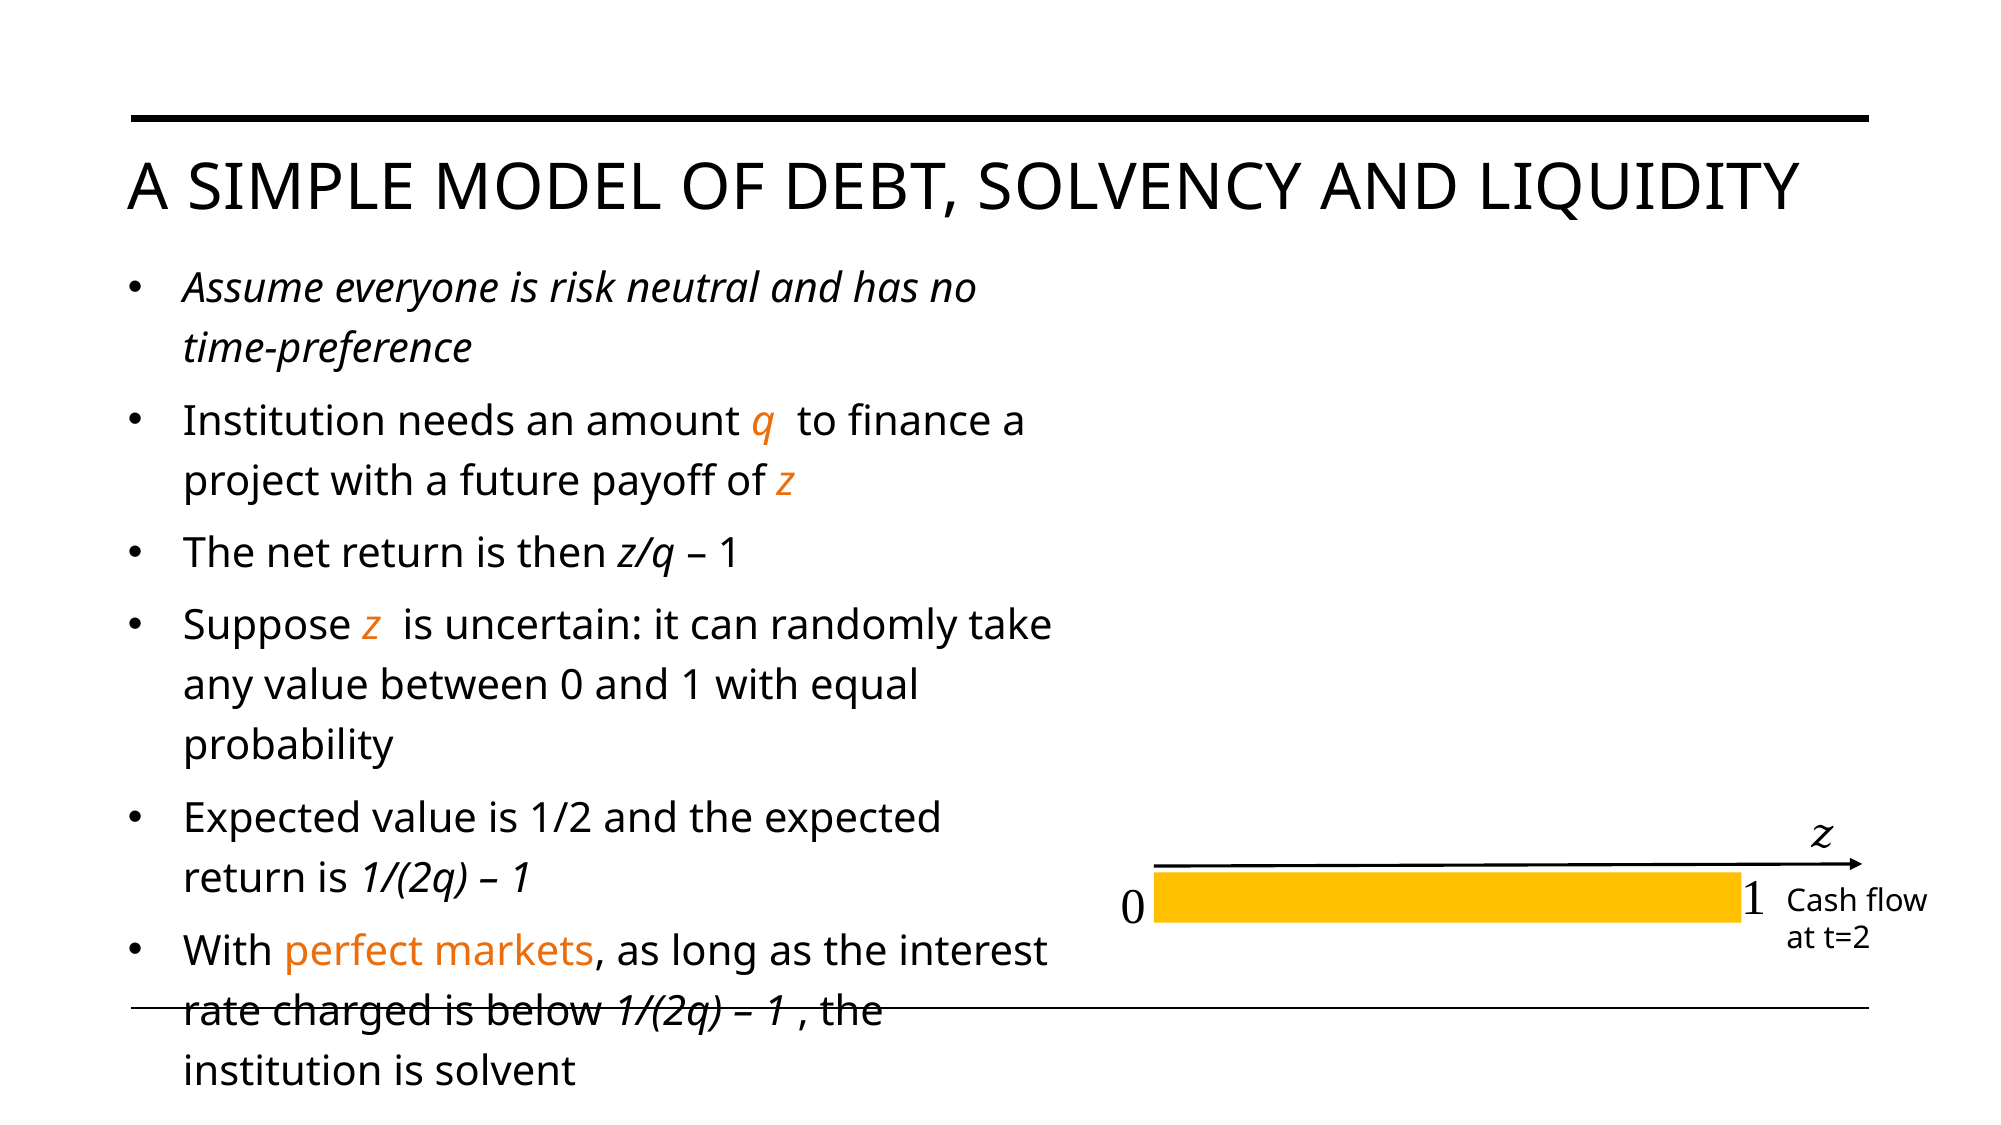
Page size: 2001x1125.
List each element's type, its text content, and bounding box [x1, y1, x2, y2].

title A simple model of debt, solvency and liquidity [112, 123, 1863, 237]
text_box Cash flow at t=2 [1778, 872, 1946, 963]
list Assume everyone is risk neutral and has no time-preference Institution needs an amount q to finance a project with a future payoff of z The net return is then z/q – 1 Suppose z is uncertain: it can randomly take any value between 0 and 1 with equal probability Expected value is 1/2 and the expected return is 1/(2q) – 1 With perfect markets, as long as the interest rate charged is below 1/(2q) – 1 , the institution is solvent [112, 243, 1073, 1023]
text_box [1113, 811, 1863, 936]
